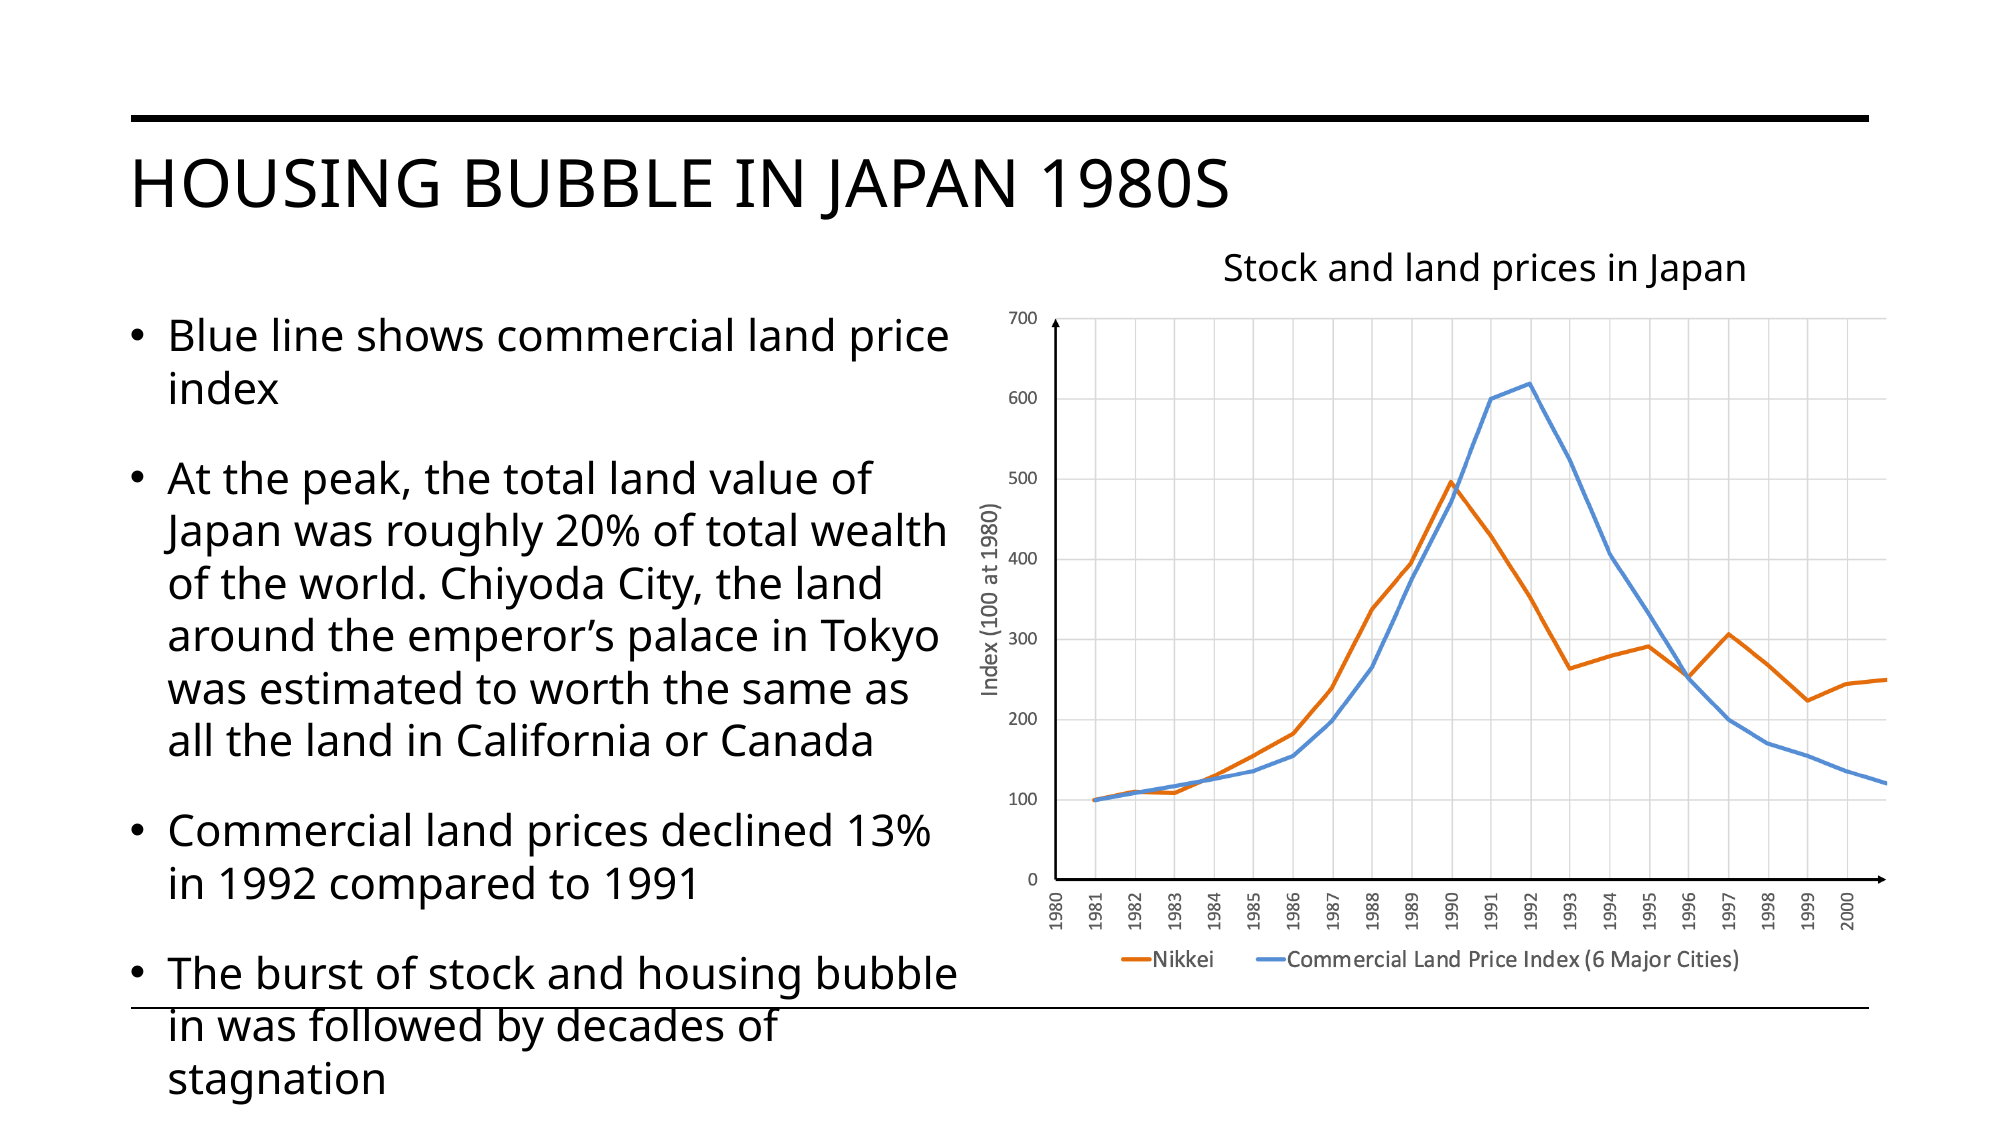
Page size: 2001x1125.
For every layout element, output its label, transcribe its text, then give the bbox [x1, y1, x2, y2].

list Blue line shows commercial land price index At the peak, the total land value of Japan was roughly 20% of total wealth of the world. Chiyoda City, the land around the emperor’s palace in Tokyo was estimated to worth the same as all the land in California or Canada Commercial land prices declined 13% in 1992 compared to 1991 The burst of stock and housing bubble in was followed by decades of stagnation [114, 300, 973, 973]
title housing bubble in Japan 1980s [114, 133, 1869, 218]
picture [973, 300, 1893, 976]
text_box Stock and land prices in Japan [1215, 236, 1756, 297]
